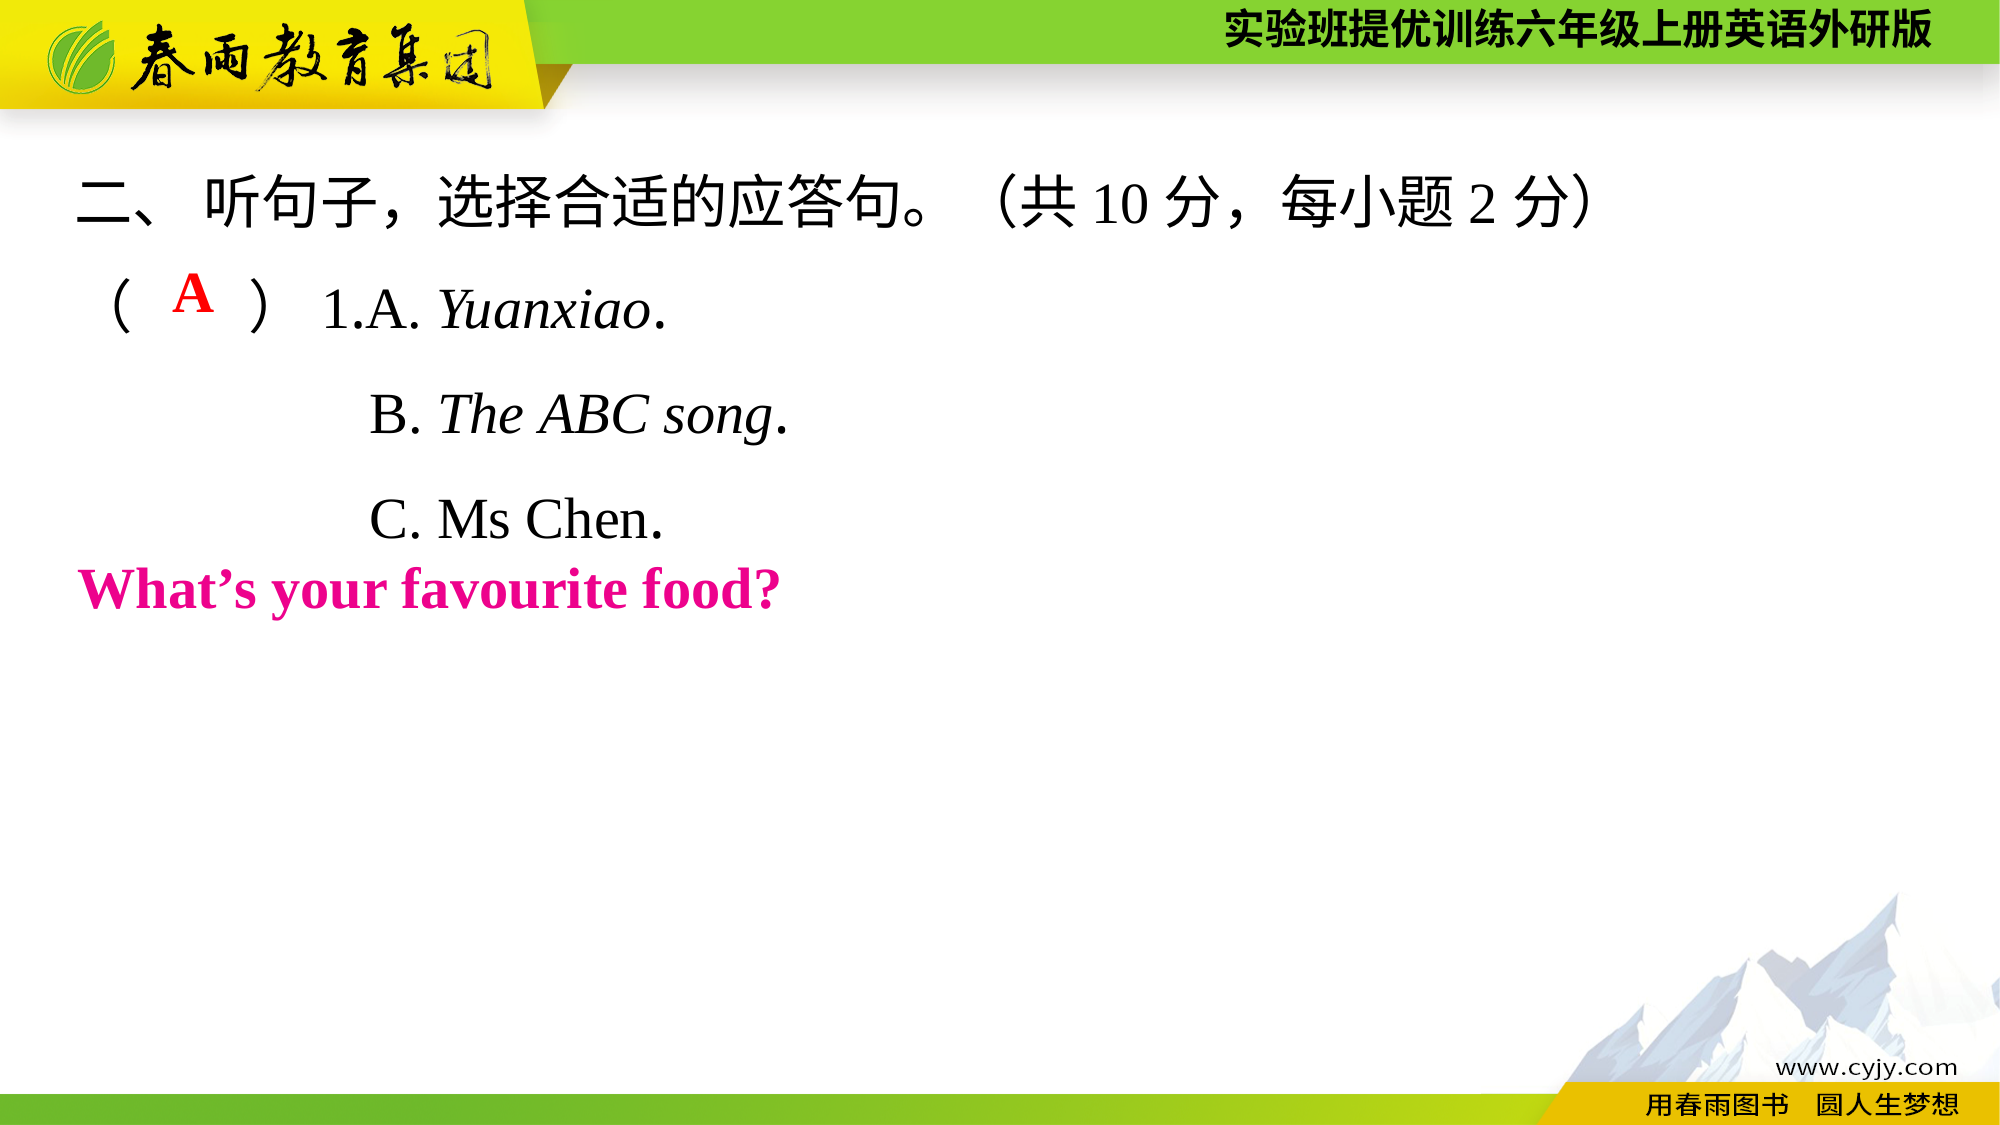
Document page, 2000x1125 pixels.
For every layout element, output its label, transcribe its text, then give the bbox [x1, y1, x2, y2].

list 二、 听句子，选择合适的应答句。（共10分，每小题2分） （ ）1.A. Yuanxiao. B. The ABC song. C. Ms Chen. [59, 122, 1944, 549]
text_box A [157, 246, 230, 332]
text_box What’s your favourite food? [62, 542, 798, 628]
picture [0, 0, 2000, 1125]
